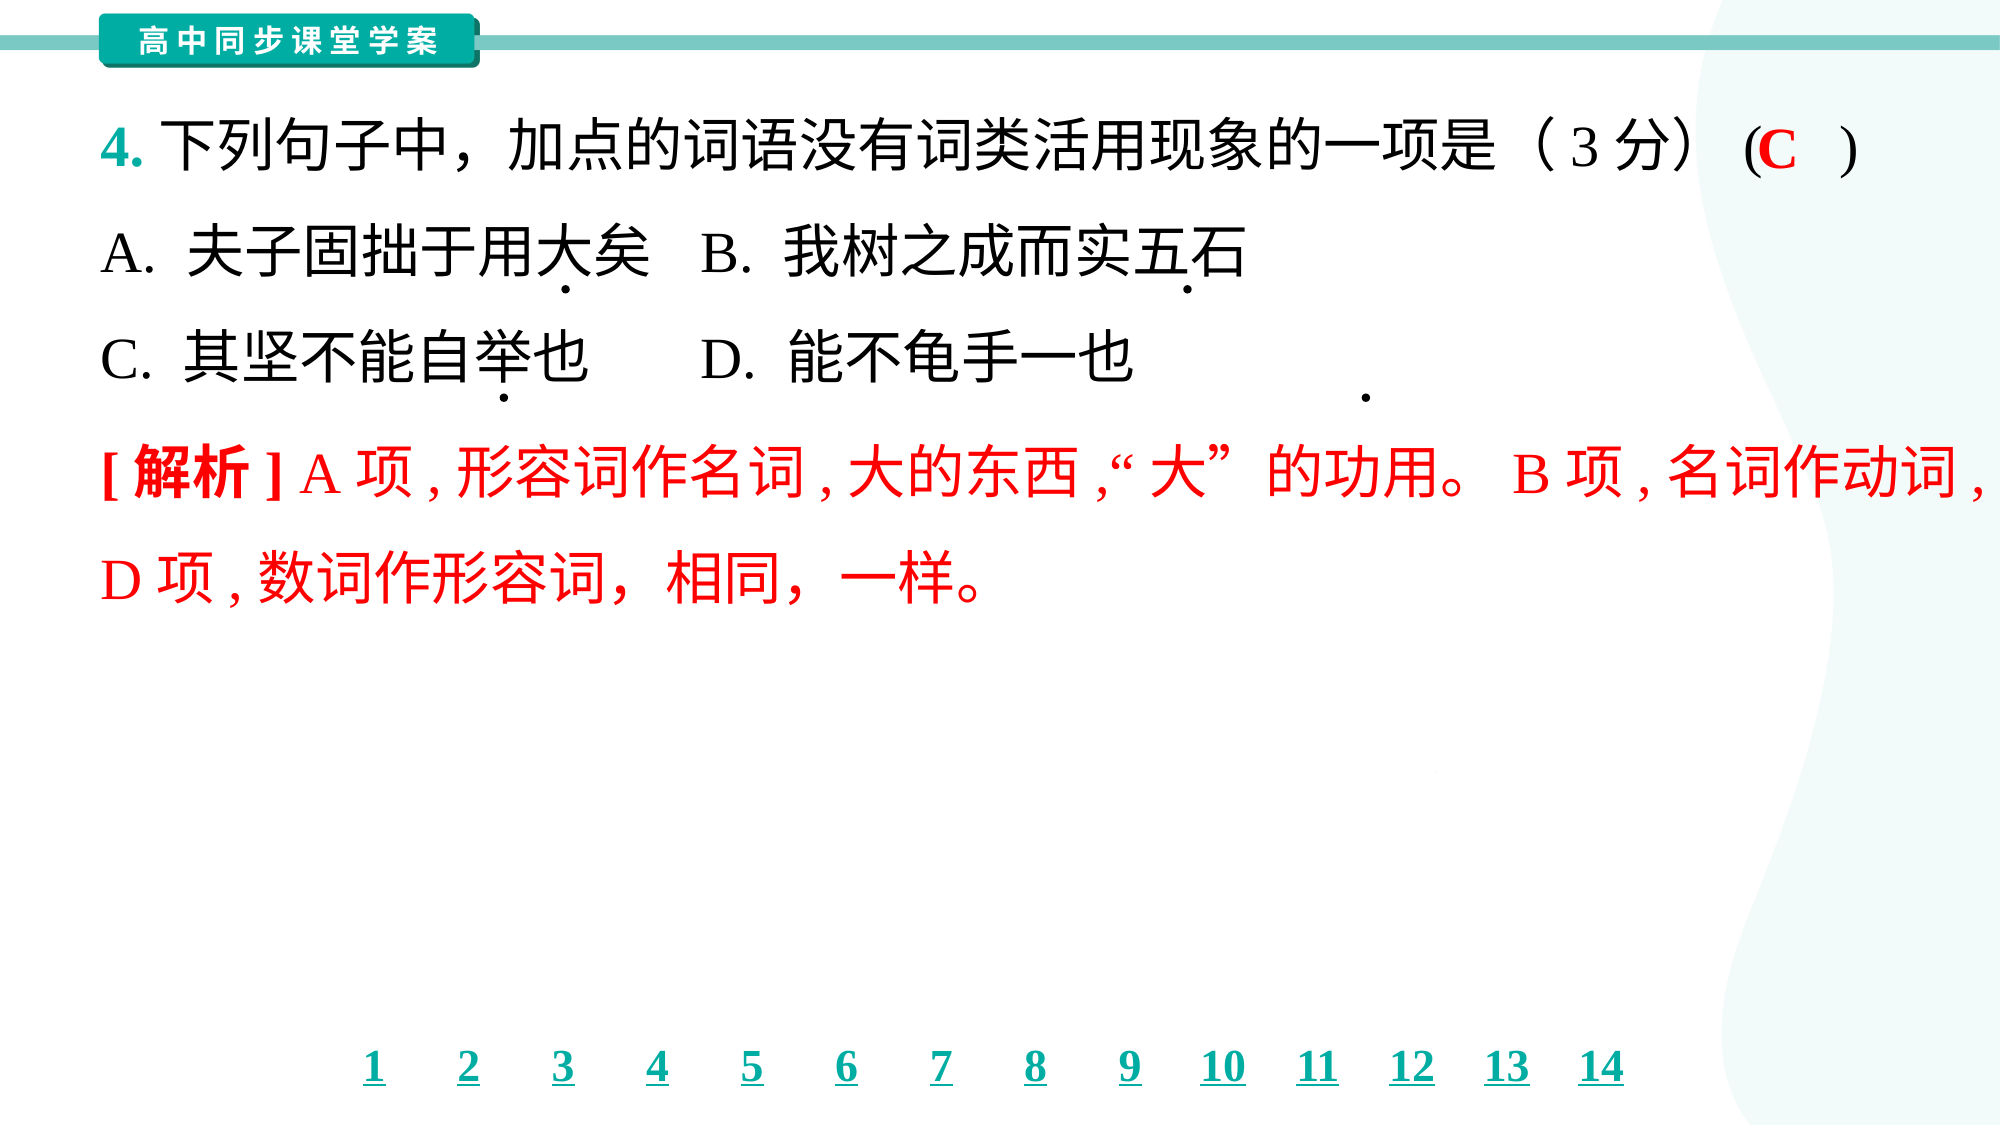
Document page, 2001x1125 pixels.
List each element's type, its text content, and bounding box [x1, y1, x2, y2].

text_box [1183, 285, 1192, 294]
text_box 4.下列句子中，加点的词语没有词类活用现象的一项是（3分）( ) [1821, 76, 1899, 177]
text_box [1361, 393, 1371, 402]
text_box [561, 285, 570, 294]
text_box [解析] A项,形容词作名词,大的东西,“大”的功用。B项,名词作动词,种植。 D项,数词作形容词，相同，一样。 [100, 398, 1899, 612]
text_box [499, 393, 509, 402]
text_box A. 夫子固拙于用大矣 B. 我树之成而实五石 C. 其坚不能自举也 D. 能不龟手一也 [100, 177, 1899, 391]
text_box 4.下列句子中，加点的词语没有词类活用现象的一项是（3分）( ) [100, 76, 1735, 177]
text_box C [1735, 76, 1821, 177]
picture [0, 0, 2000, 1125]
